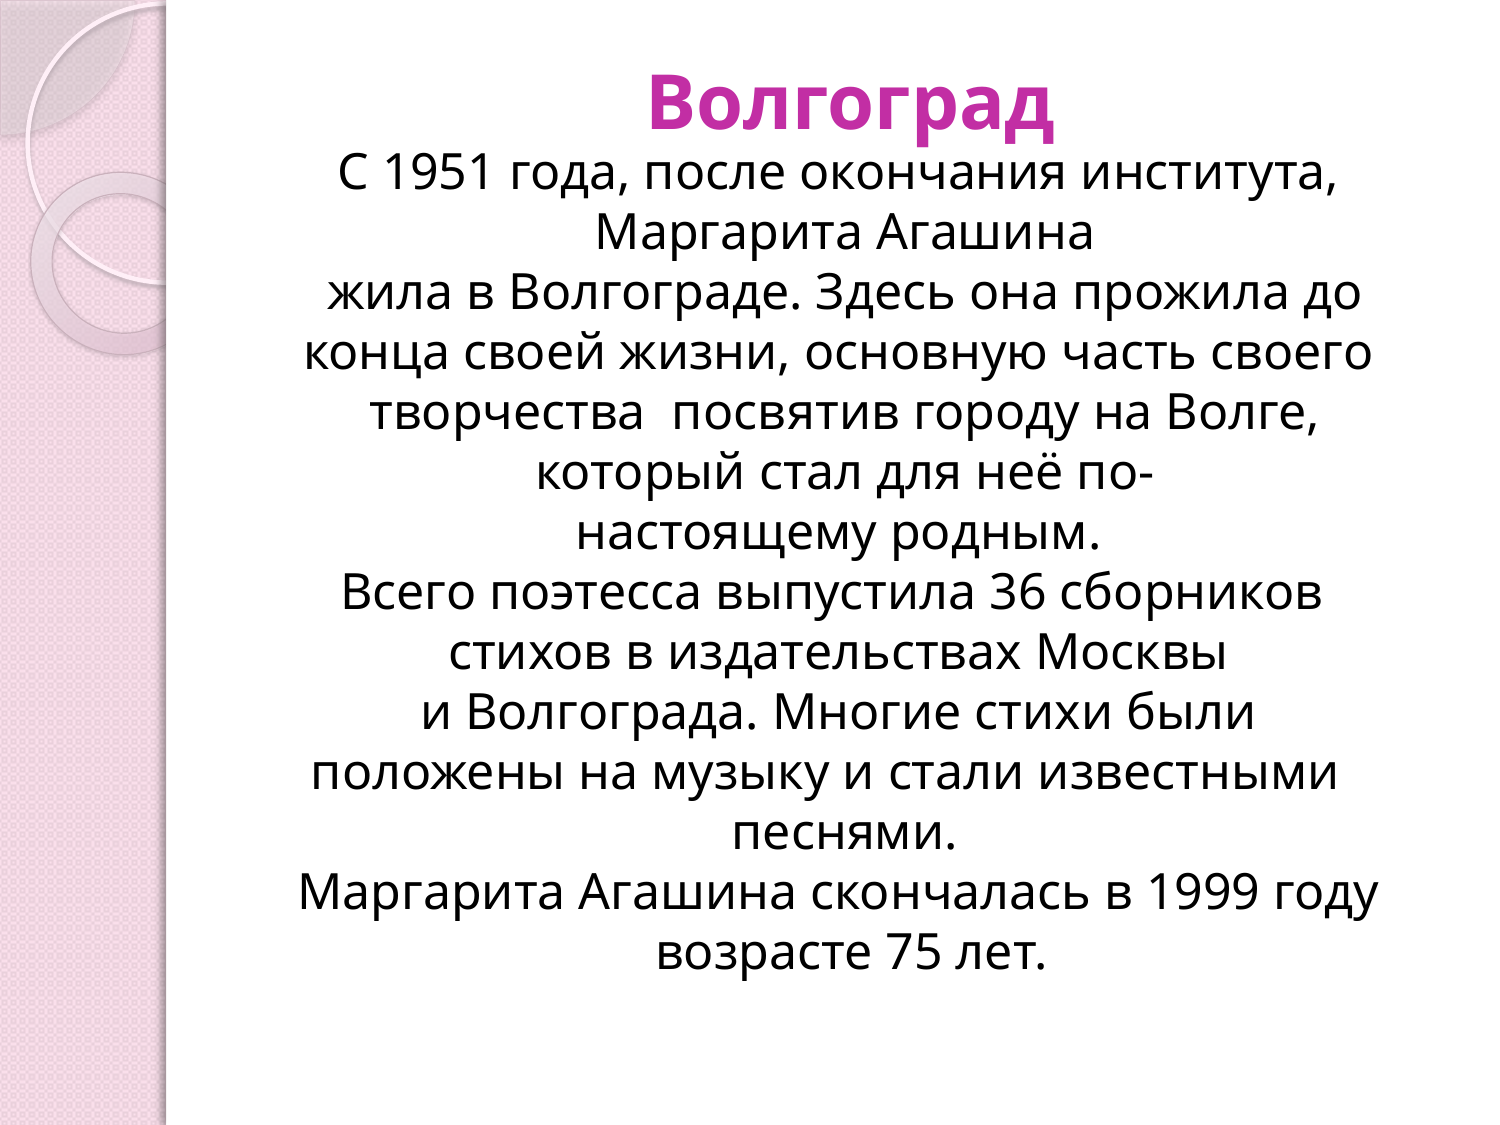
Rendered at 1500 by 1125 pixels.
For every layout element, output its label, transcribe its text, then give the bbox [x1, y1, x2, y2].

title Волгоград [235, 45, 1466, 244]
text_box С 1951 года, после окончания института, Маргарита Агашина жила в Волгограде. Здесь она прожила до конца своей жизни, основную часть своего творчества посвятив городу на Волге, который стал для неё по-настоящему родным. Всего поэтесса выпустила 36 сборников стихов в издательствах Москвы и Волгограда. Многие стихи были положены на музыку и стали известными песнями. Маргарита Агашина скончалась в 1999 году возрасте 75 лет. [253, 132, 1424, 1125]
